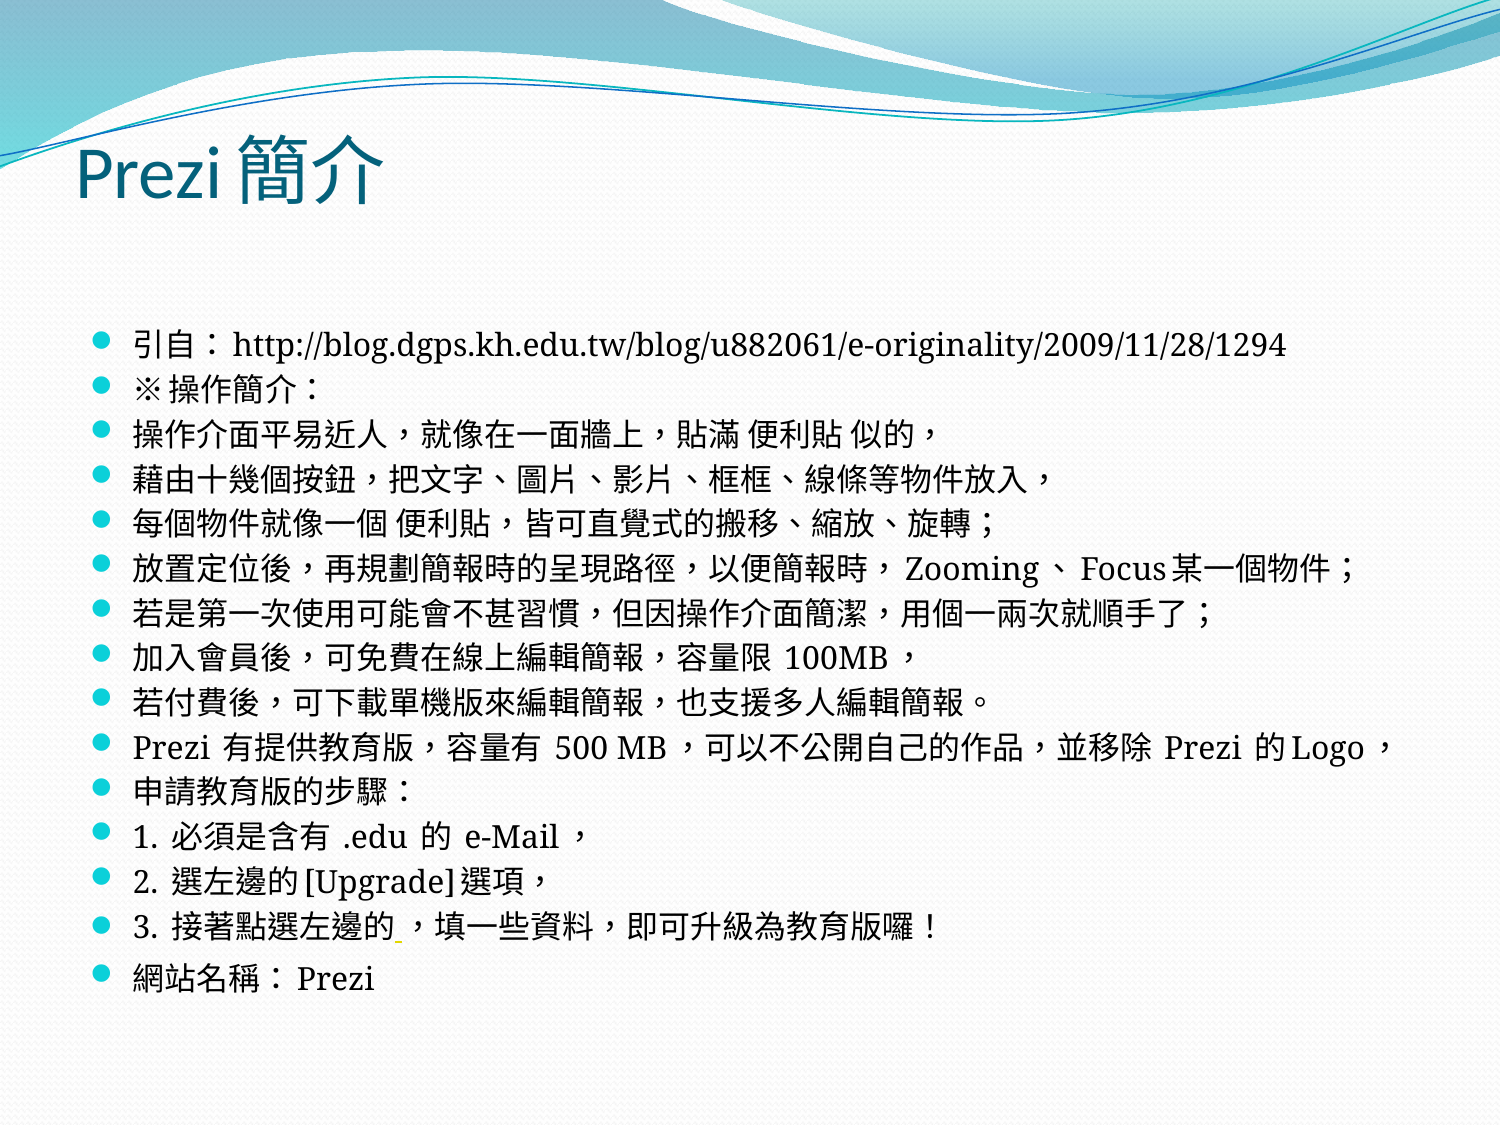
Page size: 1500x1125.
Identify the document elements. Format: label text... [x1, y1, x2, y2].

title Prezi簡介 [74, 115, 1426, 304]
list 引自：http://blog.dgps.kh.edu.tw/blog/u882061/e-originality/2009/11/28/1294 ※操作簡介： 操作介面平易近人，就像在一面牆上，貼滿 便利貼 似的， 藉由十幾個按鈕，把文字、圖片、影片、框框、線條等物件放入， 每個物件就像一個 便利貼，皆可直覺式的搬移、縮放、旋轉； 放置定位後，再規劃簡報時的呈現路徑，以便簡報時，Zooming、Focus某一個物件； 若是第一次使用可能會不甚習慣，但因操作介面簡潔，用個一兩次就順手了； 加入會員後，可免費在線上編輯簡報，容量限 100MB， 若付費後，可下載單機版來編輯簡報，也支援多人編輯簡報。 Prezi 有提供教育版，容量有 500 MB，可以不公開自己的作品，並移除 Prezi 的Logo， 申請教育版的步驟： 1. 必須是含有 .edu 的 e-Mail， 2. 選左邊的[Upgrade]選項， 3. 接著點選左邊的 ，填一些資料，即可升級為教育版囉！ 網站名稱：Prezi [74, 317, 1426, 1038]
